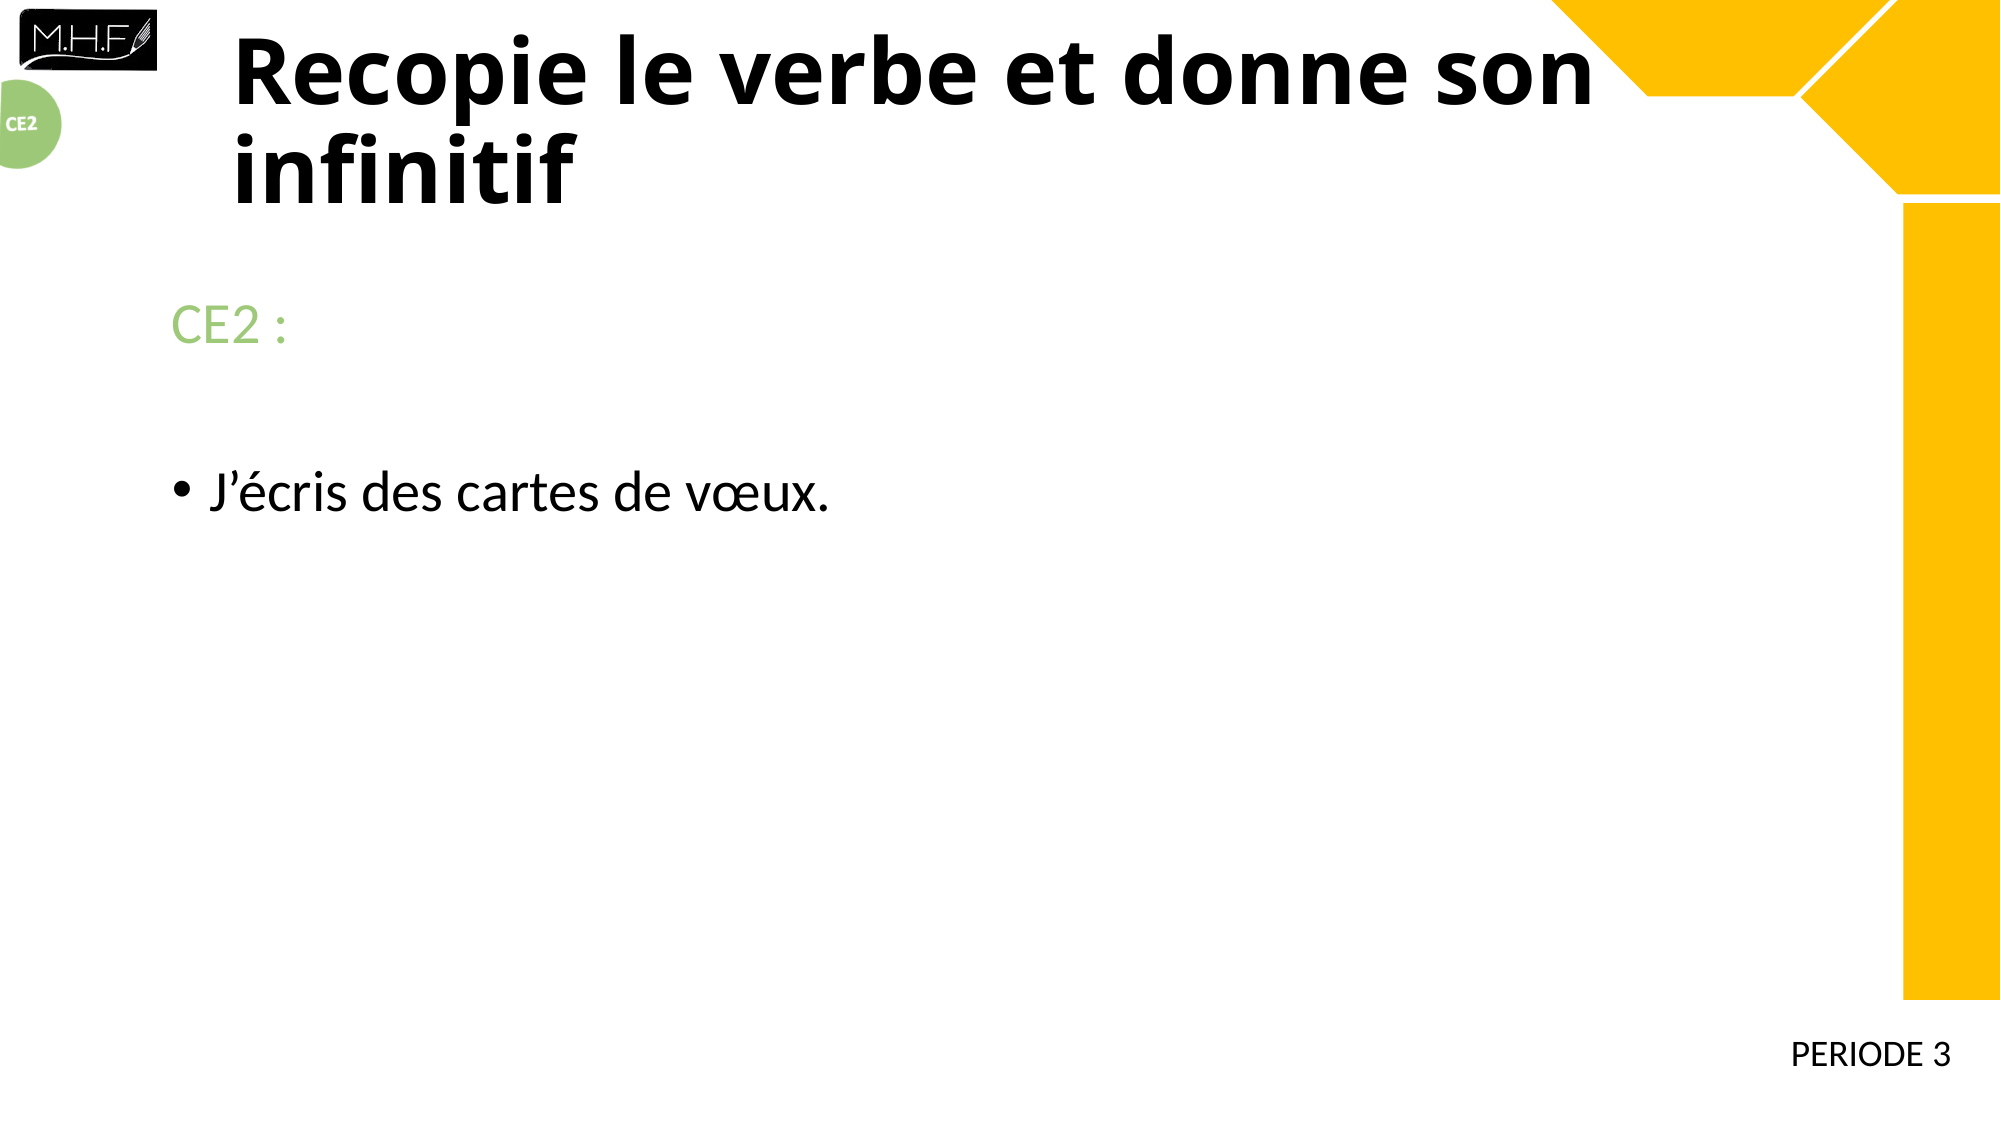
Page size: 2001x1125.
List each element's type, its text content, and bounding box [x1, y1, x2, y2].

text_box PERIODE 3 [1362, 1021, 1967, 1125]
text_box [1902, 202, 2000, 1001]
picture [0, 7, 157, 207]
text_box [1799, 0, 2000, 196]
title Recopie le verbe et donne son infinitif [216, 15, 1763, 233]
text_box CE2 : J’écris des cartes de vœux. [156, 286, 979, 1000]
text_box [1549, 0, 1892, 98]
